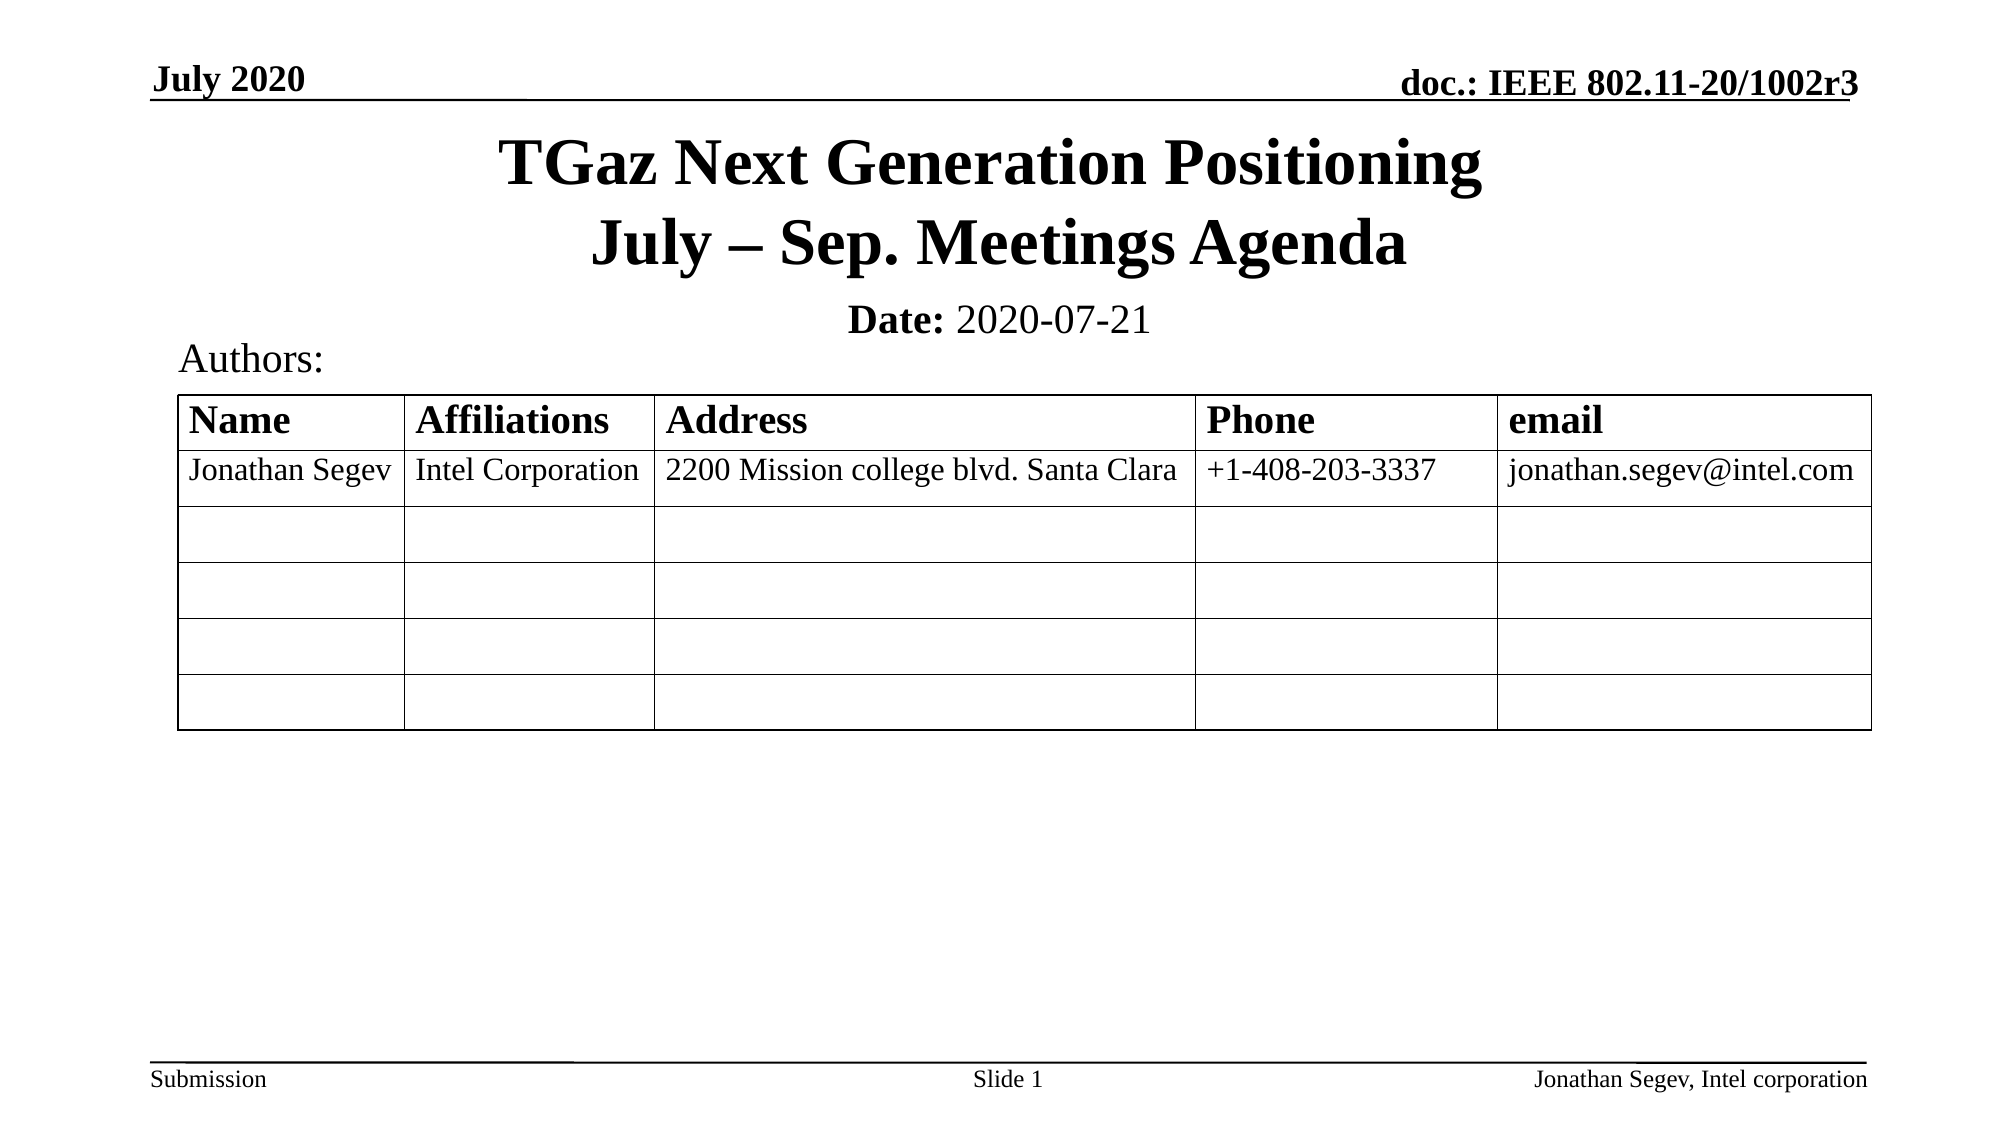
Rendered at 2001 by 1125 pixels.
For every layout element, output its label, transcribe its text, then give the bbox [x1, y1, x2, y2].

title TGaz Next Generation Positioning July – Sep. Meetings Agenda [149, 76, 1851, 319]
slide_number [152, 54, 563, 100]
slide_number Slide 1 [950, 1061, 1067, 1123]
text_box Authors: [162, 323, 401, 387]
footer Jonathan Segev, Intel corporation [1171, 1061, 1869, 1093]
subtitle Date: 2020-07-21 [299, 283, 1701, 363]
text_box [162, 394, 1893, 800]
